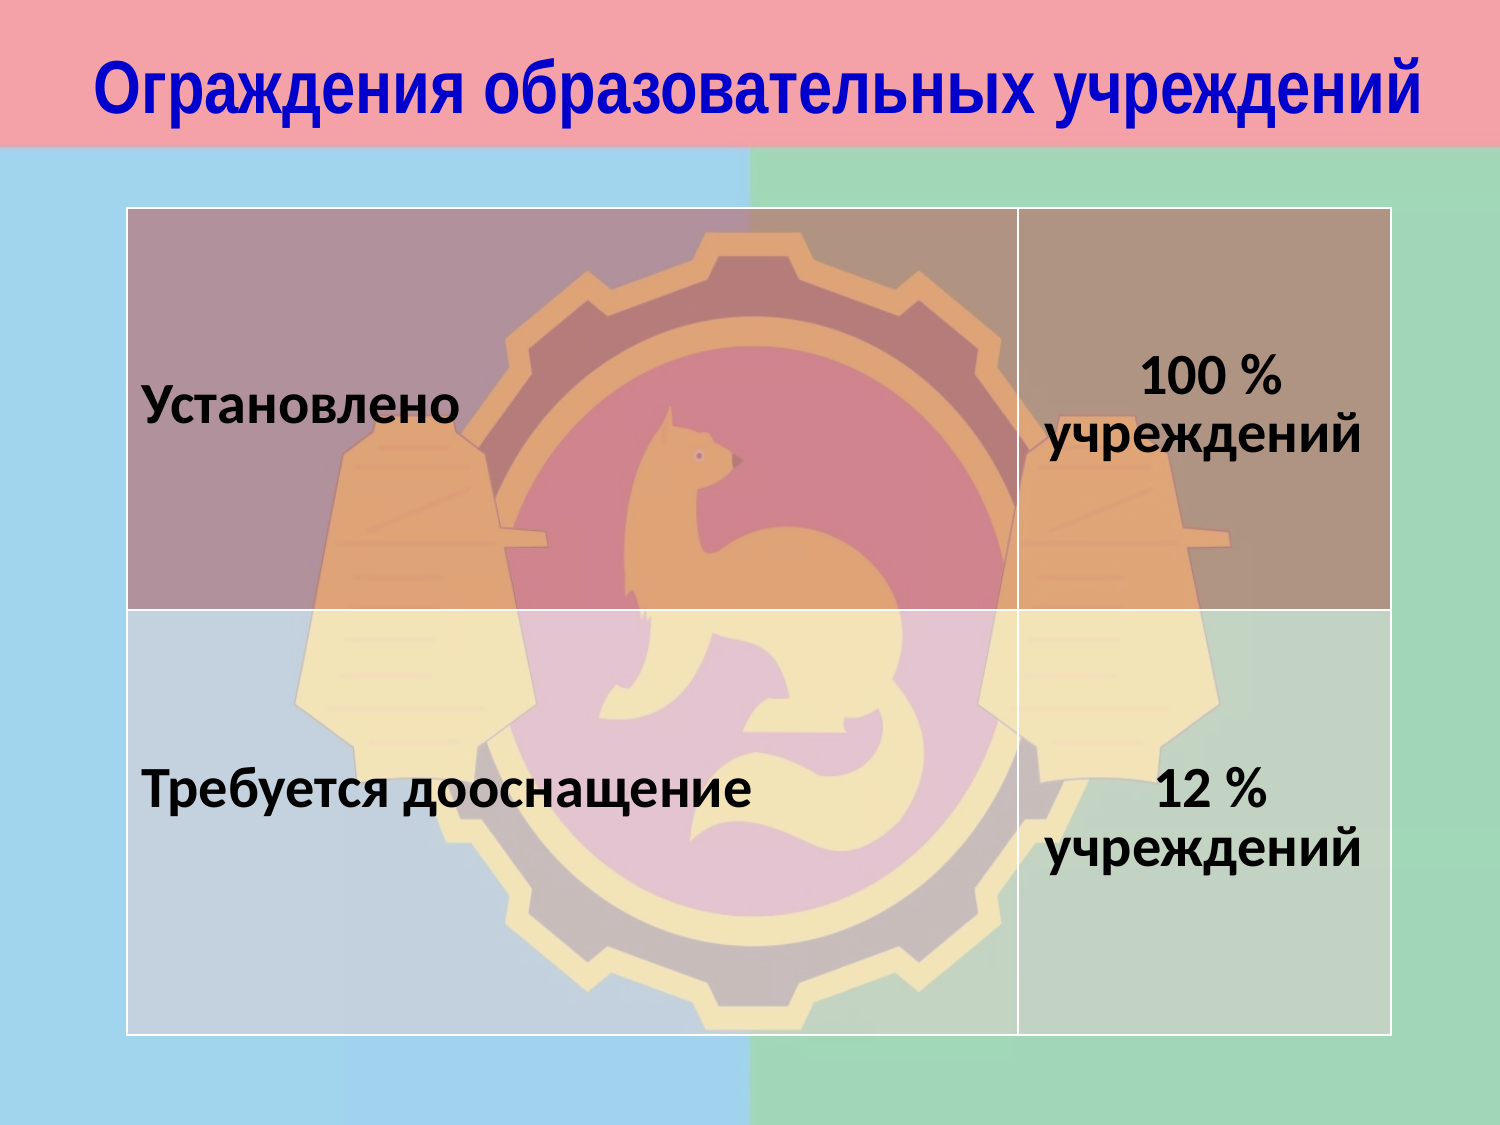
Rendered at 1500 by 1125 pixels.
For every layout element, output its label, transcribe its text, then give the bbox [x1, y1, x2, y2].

text_box Ограждения образовательных учреждений [17, 30, 1500, 136]
table_cell 12 % учреждений [1019, 611, 1390, 1034]
table_header 100 % учреждений [1019, 209, 1390, 609]
table_header Установлено [128, 209, 1017, 609]
table_cell Требуется дооснащение [128, 611, 1017, 1034]
